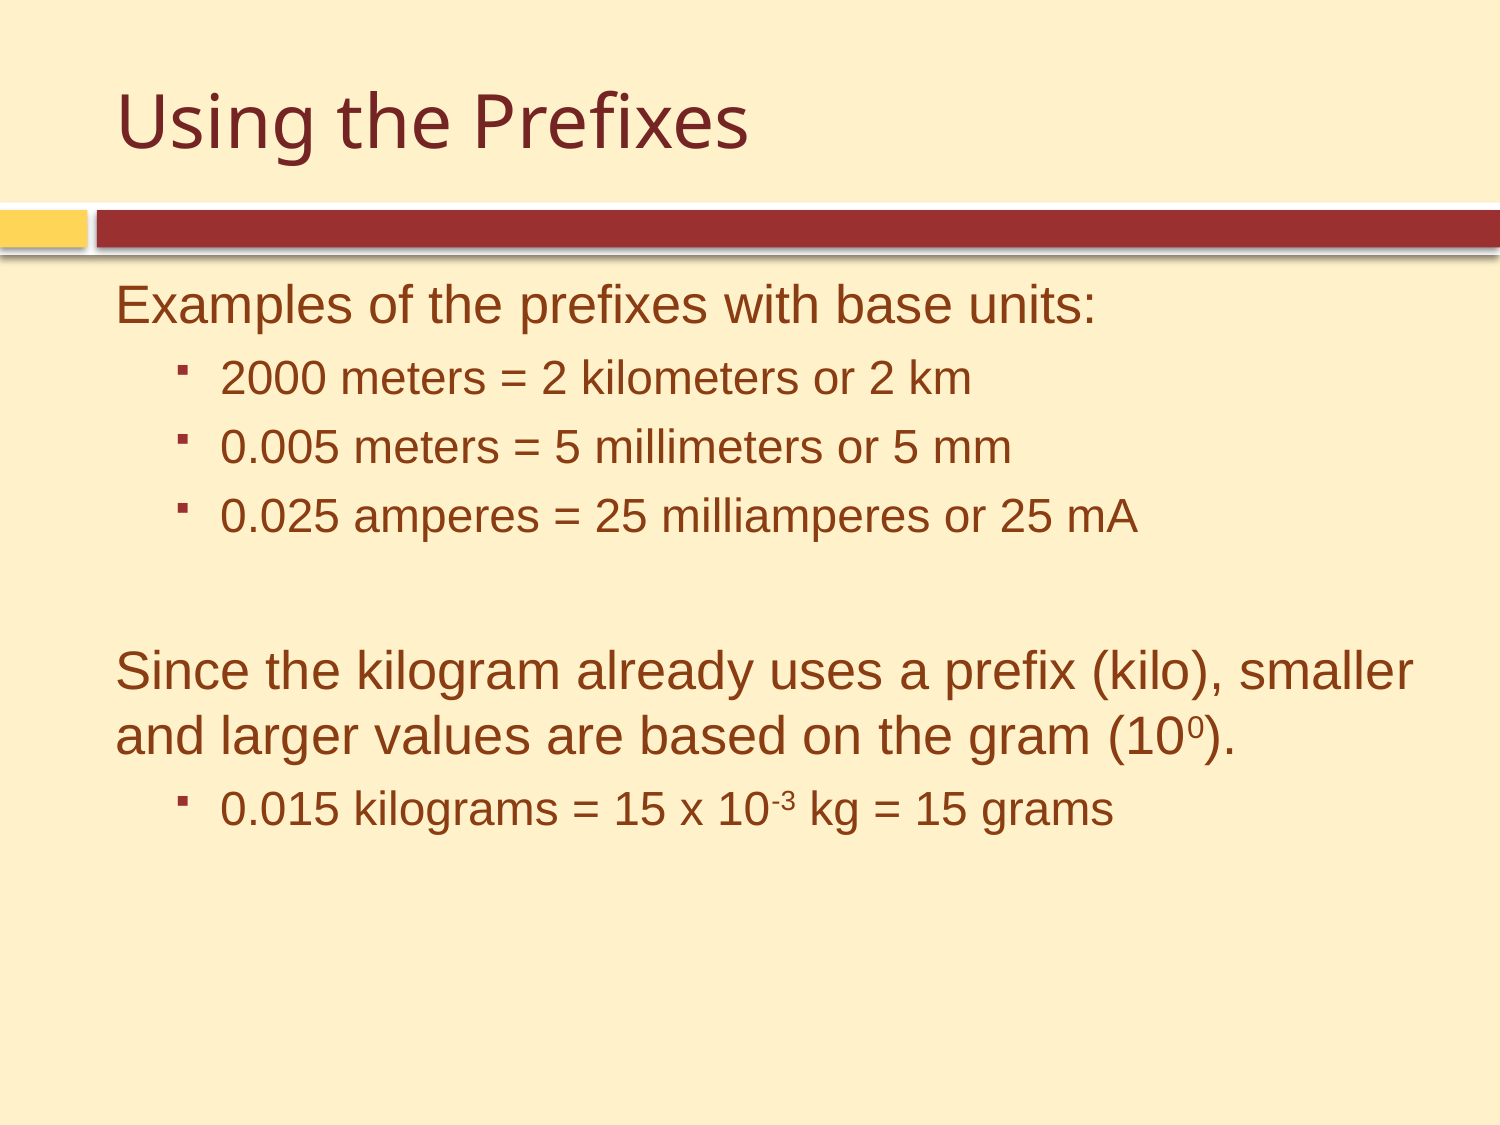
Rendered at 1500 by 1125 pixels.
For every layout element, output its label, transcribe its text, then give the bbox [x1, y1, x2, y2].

list Examples of the prefixes with base units: 2000 meters = 2 kilometers or 2 km 0.005 meters = 5 millimeters or 5 mm 0.025 amperes = 25 milliamperes or 25 mA Since the kilogram already uses a prefix (kilo), smaller and larger values are based on the gram (100). 0.015 kilograms = 15 x 10-3 kg = 15 grams [100, 262, 1438, 1000]
title Using the Prefixes [100, 37, 1438, 200]
